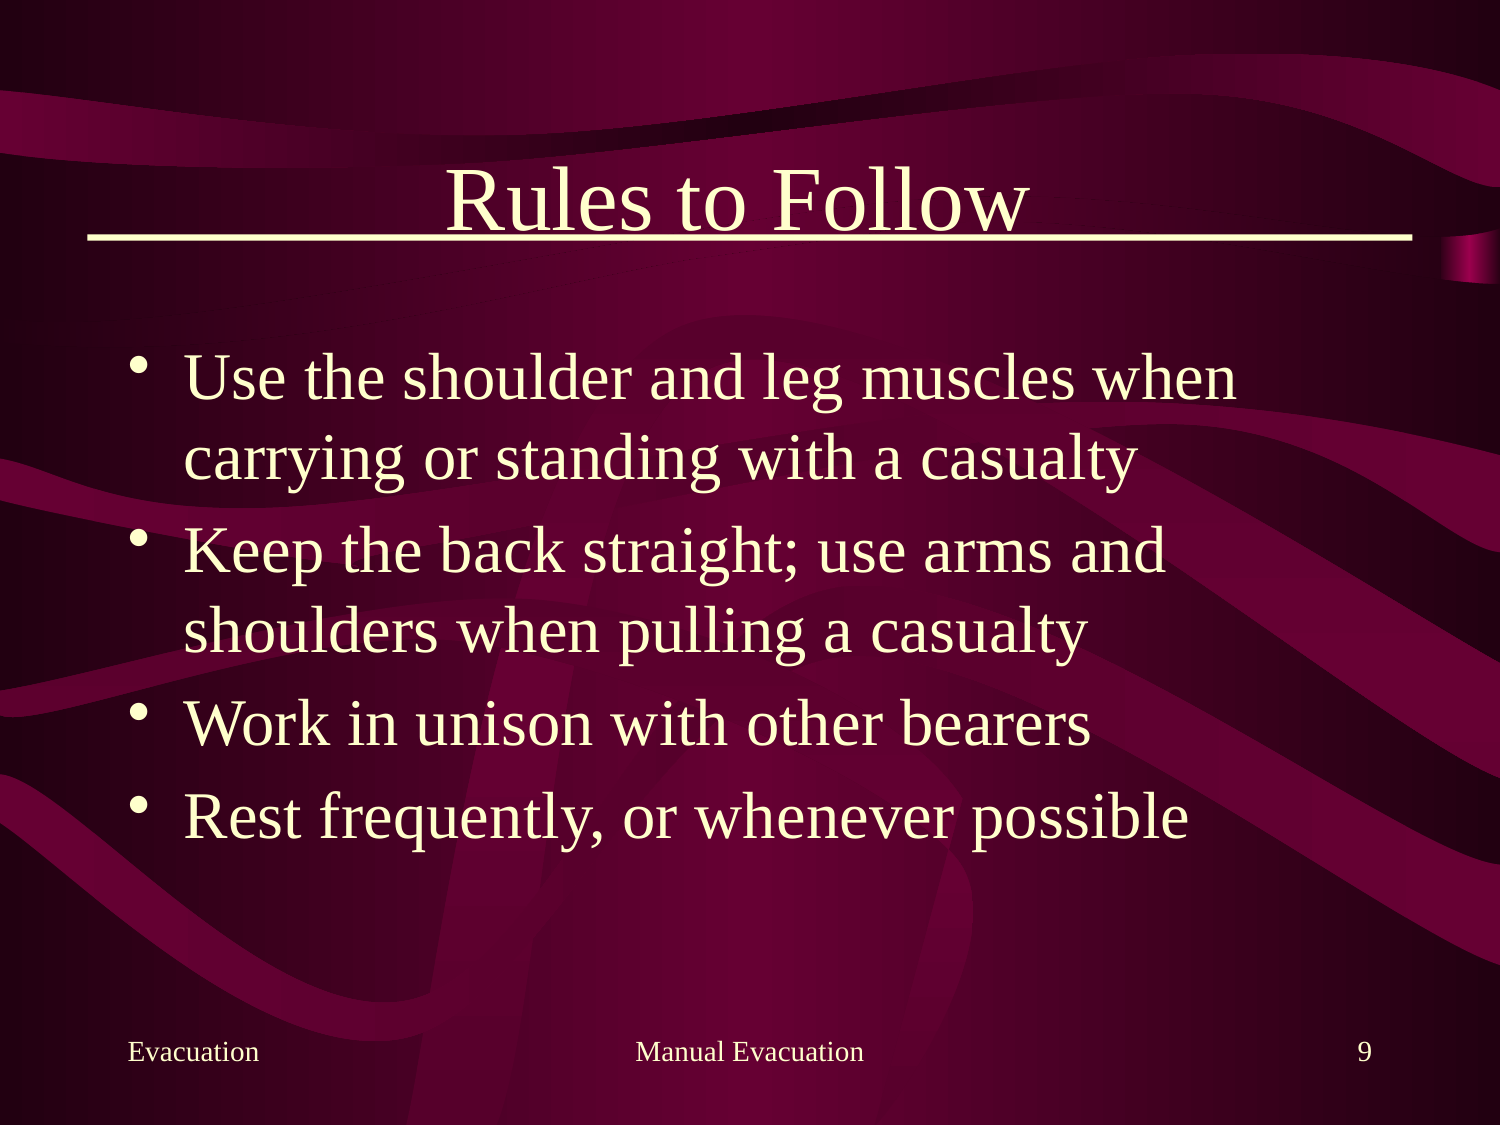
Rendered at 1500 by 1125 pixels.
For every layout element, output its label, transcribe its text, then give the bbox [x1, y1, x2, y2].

title Rules to Follow [112, 99, 1388, 237]
title Rules to Follow [112, 238, 1388, 288]
footer Manual Evacuation [512, 1025, 988, 1100]
slide_number 9 [1074, 1025, 1388, 1100]
slide_number Evacuation [112, 1025, 425, 1100]
list Use the shoulder and leg muscles when carrying or standing with a casualty Keep the back straight; use arms and shoulders when pulling a casualty Work in unison with other bearers Rest frequently, or whenever possible [112, 324, 1388, 1000]
